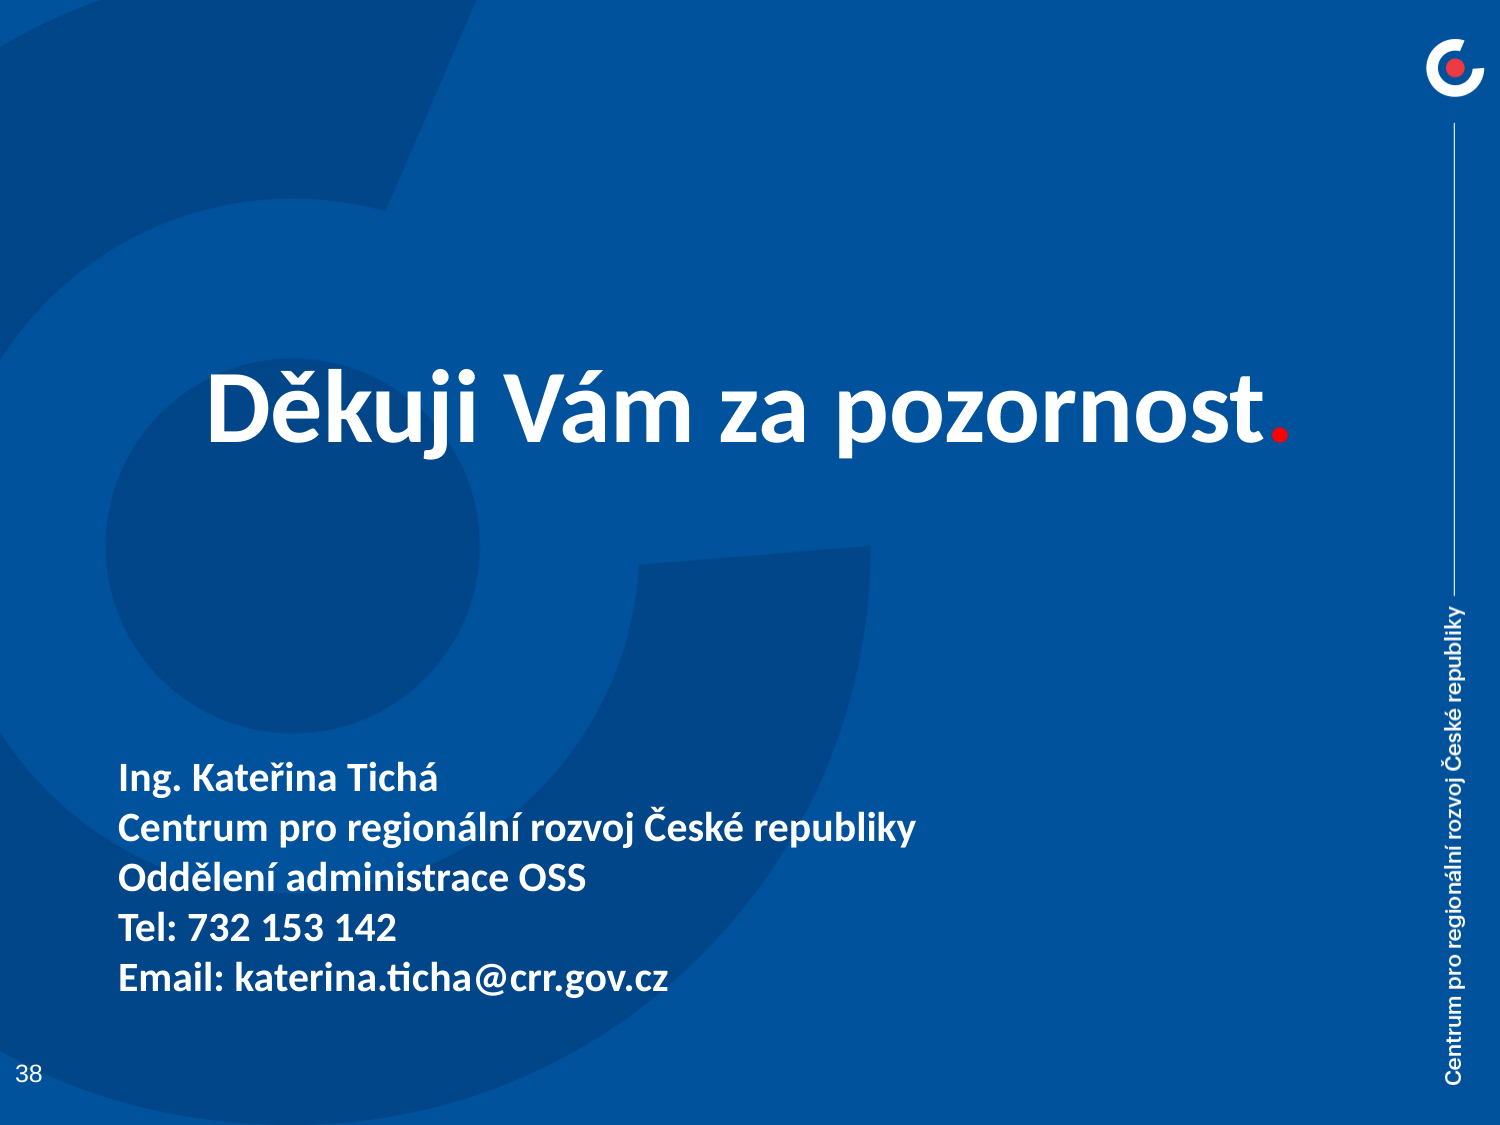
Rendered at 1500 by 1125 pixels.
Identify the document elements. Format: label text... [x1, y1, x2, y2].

slide_number 38 [0, 1042, 83, 1103]
text_box Děkuji Vám za pozornost. [145, 330, 1355, 471]
picture [0, 0, 1500, 1125]
text_box Ing. Kateřina Tichá Centrum pro regionální rozvoj České republiky Oddělení administrace OSS Tel: 732 153 142 Email: katerina.ticha@crr.gov.cz [103, 542, 1329, 1007]
